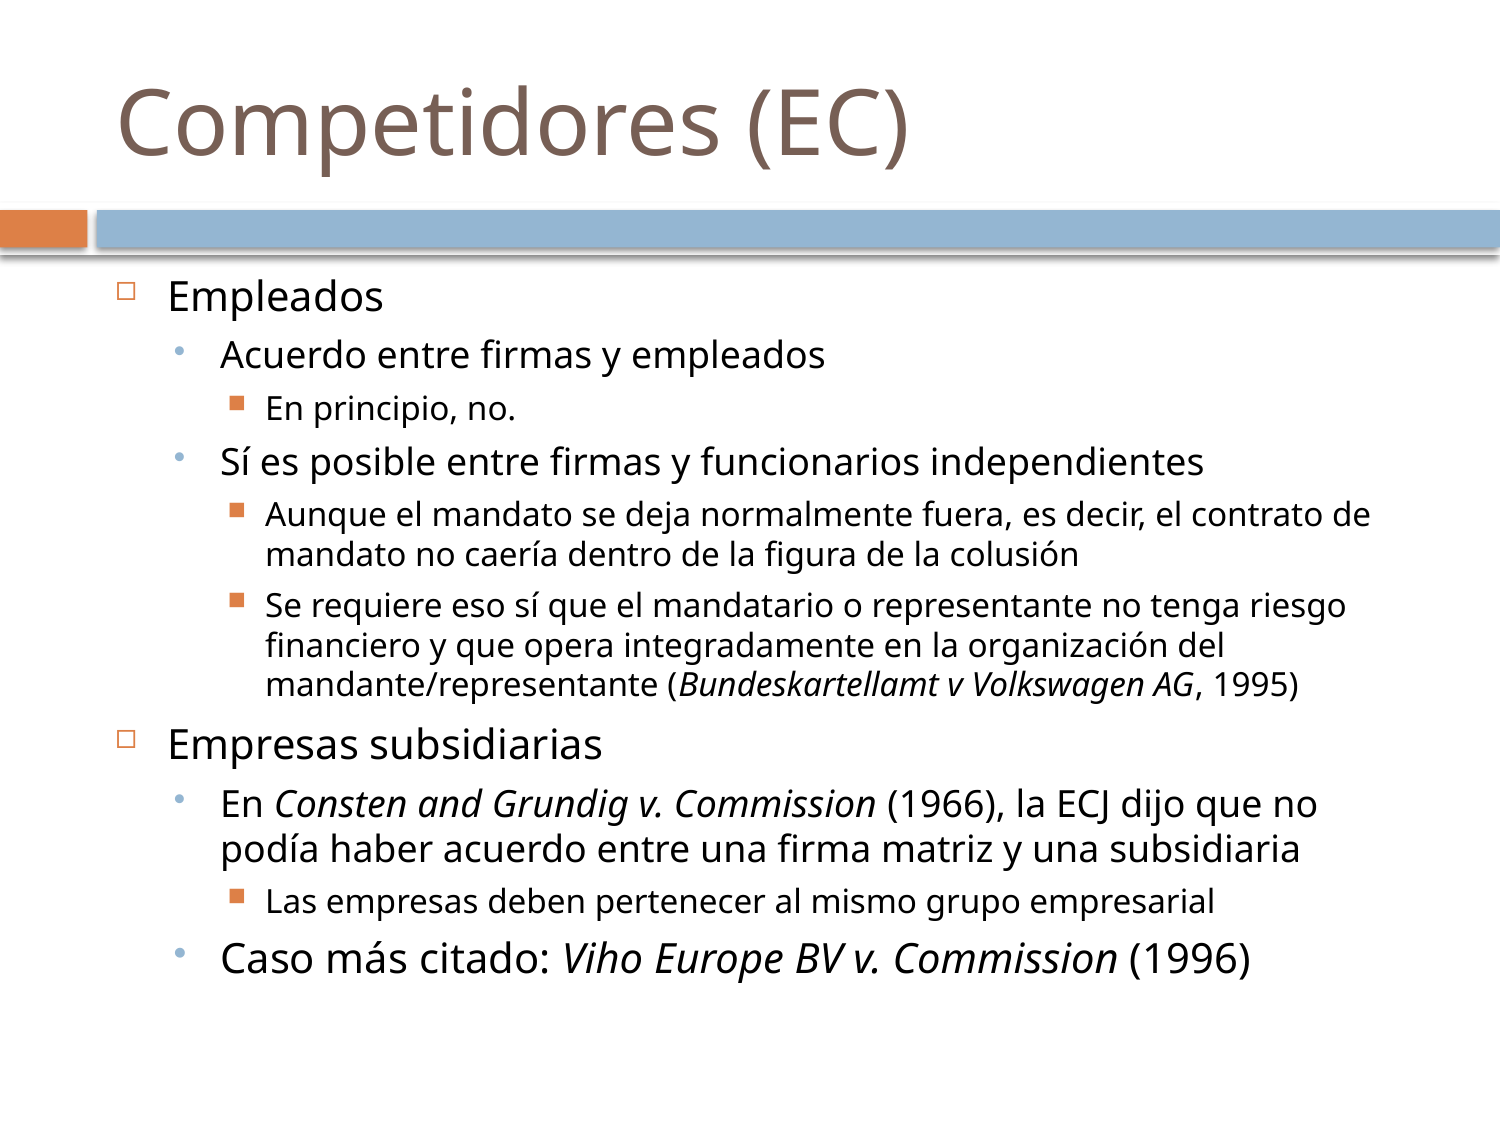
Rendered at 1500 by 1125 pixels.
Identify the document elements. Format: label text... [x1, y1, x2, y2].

list Empleados Acuerdo entre firmas y empleados En principio, no. Sí es posible entre firmas y funcionarios independientes Aunque el mandato se deja normalmente fuera, es decir, el contrato de mandato no caería dentro de la figura de la colusión Se requiere eso sí que el mandatario o representante no tenga riesgo financiero y que opera integradamente en la organización del mandante/representante (Bundeskartellamt v Volkswagen AG, 1995) Empresas subsidiarias En Consten and Grundig v. Commission (1966), la ECJ dijo que no podía haber acuerdo entre una firma matriz y una subsidiaria Las empresas deben pertenecer al mismo grupo empresarial Caso más citado: Viho Europe BV v. Commission (1996) [100, 262, 1438, 1000]
title Competidores (EC) [100, 37, 1438, 200]
